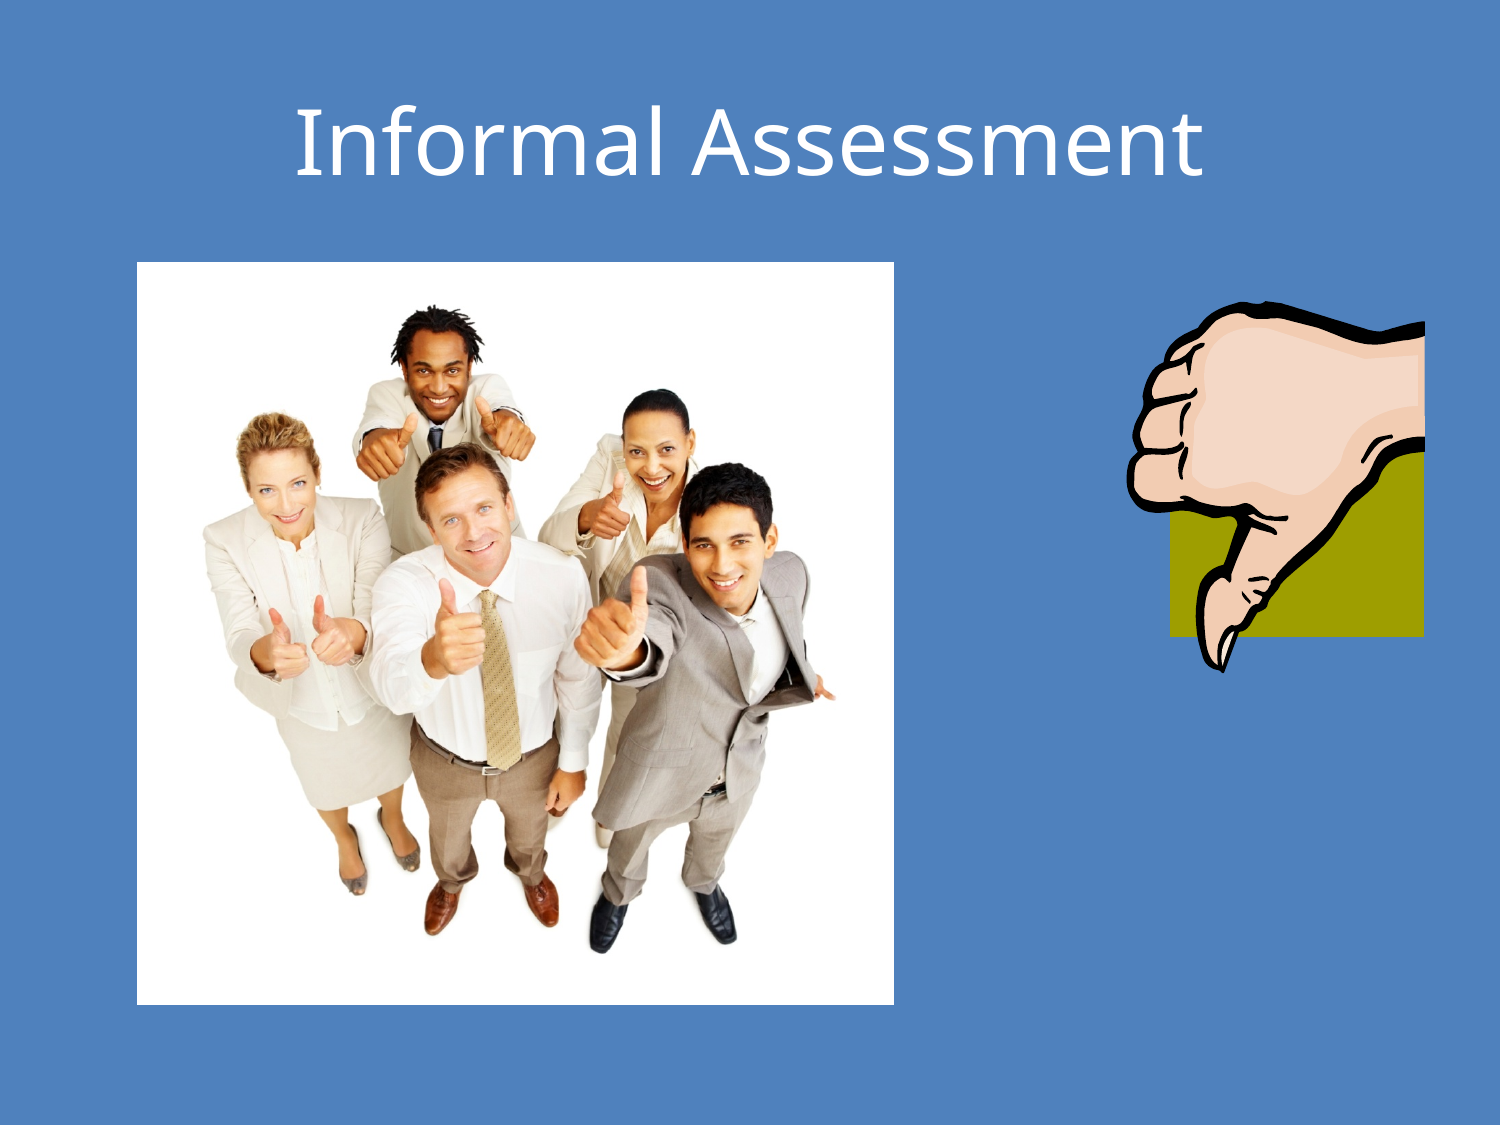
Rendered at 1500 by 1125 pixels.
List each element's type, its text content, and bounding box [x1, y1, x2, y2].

title Informal Assessment [75, 45, 1425, 233]
picture [1124, 299, 1426, 675]
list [137, 262, 894, 1006]
